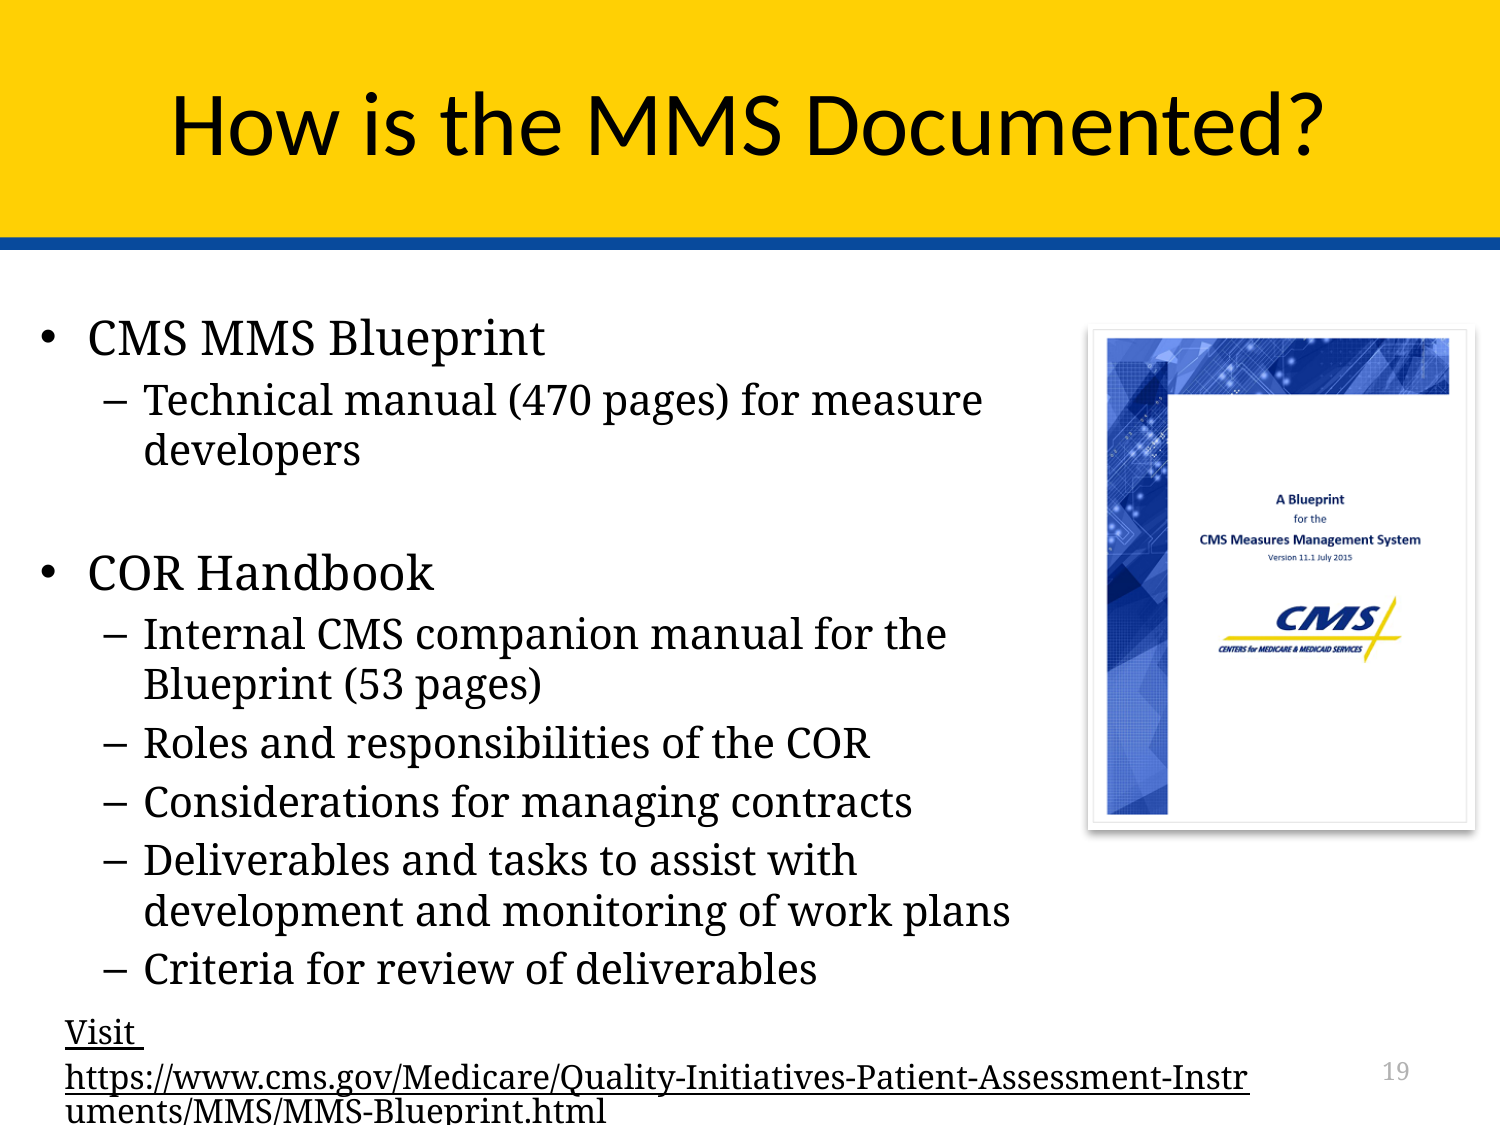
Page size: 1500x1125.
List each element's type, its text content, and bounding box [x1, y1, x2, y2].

text_box Visit https://www.cms.gov/Medicare/Quality-Initiatives-Patient-Assessment-Instruments/MMS/MMS-Blueprint.html to find the latest CMS MMS Blueprint. [50, 1003, 1275, 1125]
list CMS MMS Blueprint Technical manual (470 pages) for measure developers COR Handbook Internal CMS companion manual for the Blueprint (53 pages) Roles and responsibilities of the COR Considerations for managing contracts Deliverables and tasks to assist with development and monitoring of work plans Criteria for review of deliverables [24, 299, 1125, 1005]
title How is the MMS Documented? [0, 0, 1500, 238]
slide_number 19 [1275, 1042, 1425, 1103]
picture [1088, 324, 1475, 830]
